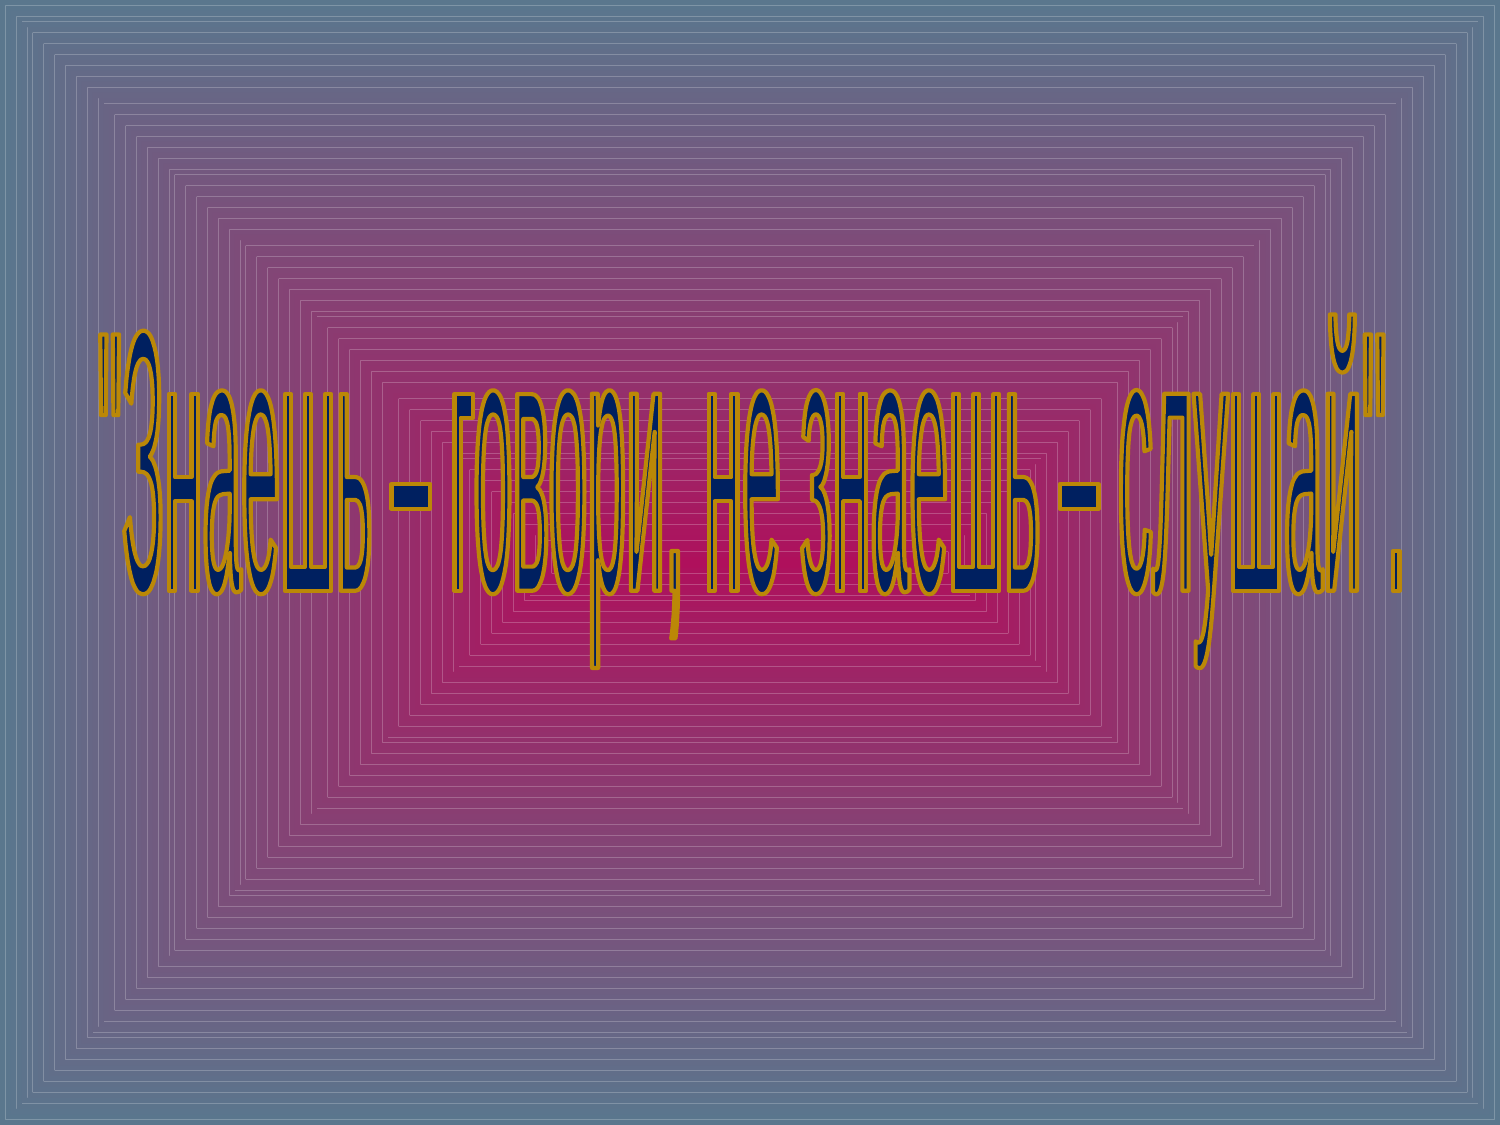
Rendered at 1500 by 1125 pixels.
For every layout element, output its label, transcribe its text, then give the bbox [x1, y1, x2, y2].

text_box "Знаешь – говори, не знаешь – слушай". [1375, 332, 1386, 418]
text_box "Знаешь – говори, не знаешь – слушай". [167, 392, 200, 593]
text_box "Знаешь – говори, не знаешь – слушай". [951, 392, 1001, 593]
text_box "Знаешь – говори, не знаешь – слушай". [1284, 388, 1360, 597]
text_box "Знаешь – говори, не знаешь – слушай". [1058, 482, 1101, 511]
text_box "Знаешь – говори, не знаешь – слушай". [743, 388, 780, 597]
text_box "Знаешь – говори, не знаешь – слушай". [628, 391, 663, 593]
text_box "Знаешь – говори, не знаешь – слушай". [1362, 332, 1374, 418]
text_box "Знаешь – говори, не знаешь – слушай". [799, 387, 832, 597]
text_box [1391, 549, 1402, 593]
text_box "Знаешь – говори, не знаешь – слушай". [835, 392, 868, 593]
text_box "Знаешь – говори, не знаешь – слушай". [203, 388, 244, 597]
text_box "Знаешь – говори, не знаешь – слушай". [98, 332, 109, 418]
text_box "Знаешь – говори, не знаешь – слушай". [1327, 312, 1357, 375]
text_box "Знаешь – говори, не знаешь – слушай". [242, 388, 280, 597]
text_box "Знаешь – говори, не знаешь – слушай". [1118, 387, 1281, 671]
text_box "Знаешь – говори, не знаешь – слушай". [338, 392, 372, 593]
text_box "Знаешь – говори, не знаешь – слушай". [669, 548, 681, 641]
text_box "Знаешь – говори, не знаешь – слушай". [910, 388, 948, 597]
text_box "Знаешь – говори, не знаешь – слушай". [1006, 392, 1040, 593]
text_box "Знаешь – говори, не знаешь – слушай". [389, 482, 432, 511]
text_box "Знаешь – говори, не знаешь – слушай". [515, 388, 587, 597]
text_box "Знаешь – говори, не знаешь – слушай". [452, 392, 475, 593]
text_box "Знаешь – говори, не знаешь – слушай". [122, 328, 163, 597]
text_box "Знаешь – говори, не знаешь – слушай". [283, 392, 333, 593]
text_box "Знаешь – говори, не знаешь – слушай". [707, 392, 740, 593]
text_box "Знаешь – говори, не знаешь – слушай". [474, 388, 512, 597]
text_box "Знаешь – говори, не знаешь – слушай". [871, 388, 912, 597]
text_box "Знаешь – говори, не знаешь – слушай". [589, 388, 626, 671]
text_box "Знаешь – говори, не знаешь – слушай". [110, 332, 122, 418]
